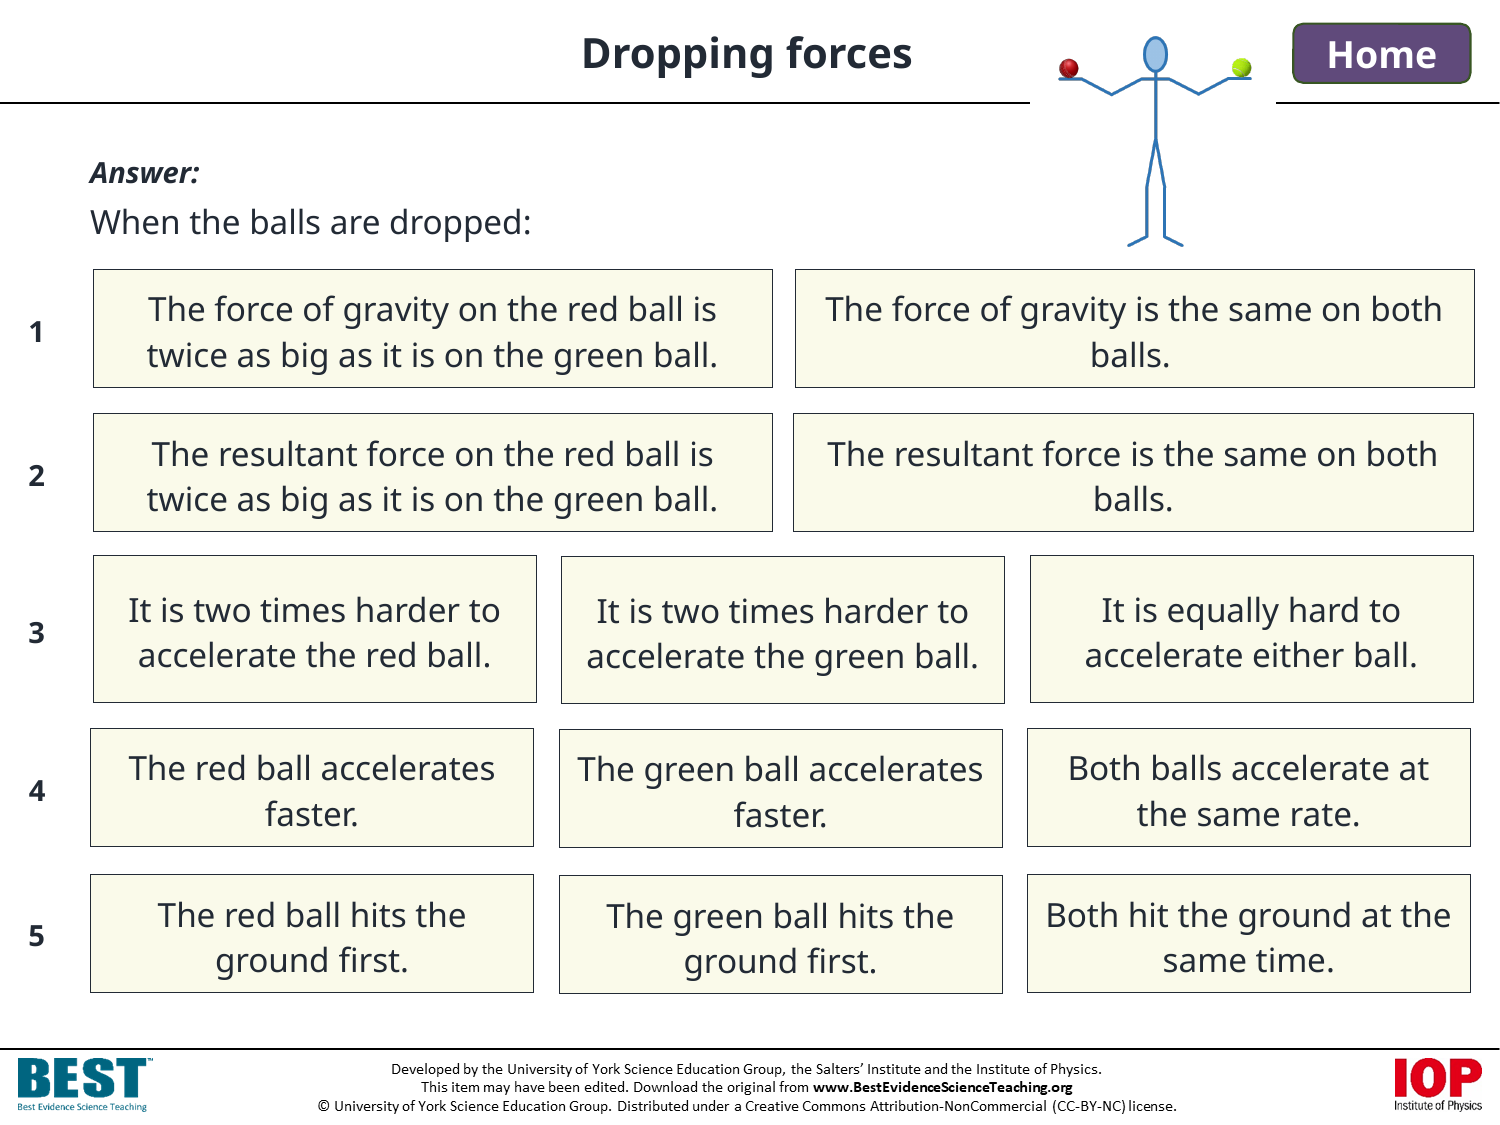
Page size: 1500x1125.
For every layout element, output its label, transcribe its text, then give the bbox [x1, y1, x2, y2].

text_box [1030, 36, 1276, 247]
text_box Home [1292, 22, 1472, 84]
text_box Dropping forces [23, 4, 1471, 99]
picture [0, 102, 1500, 1125]
